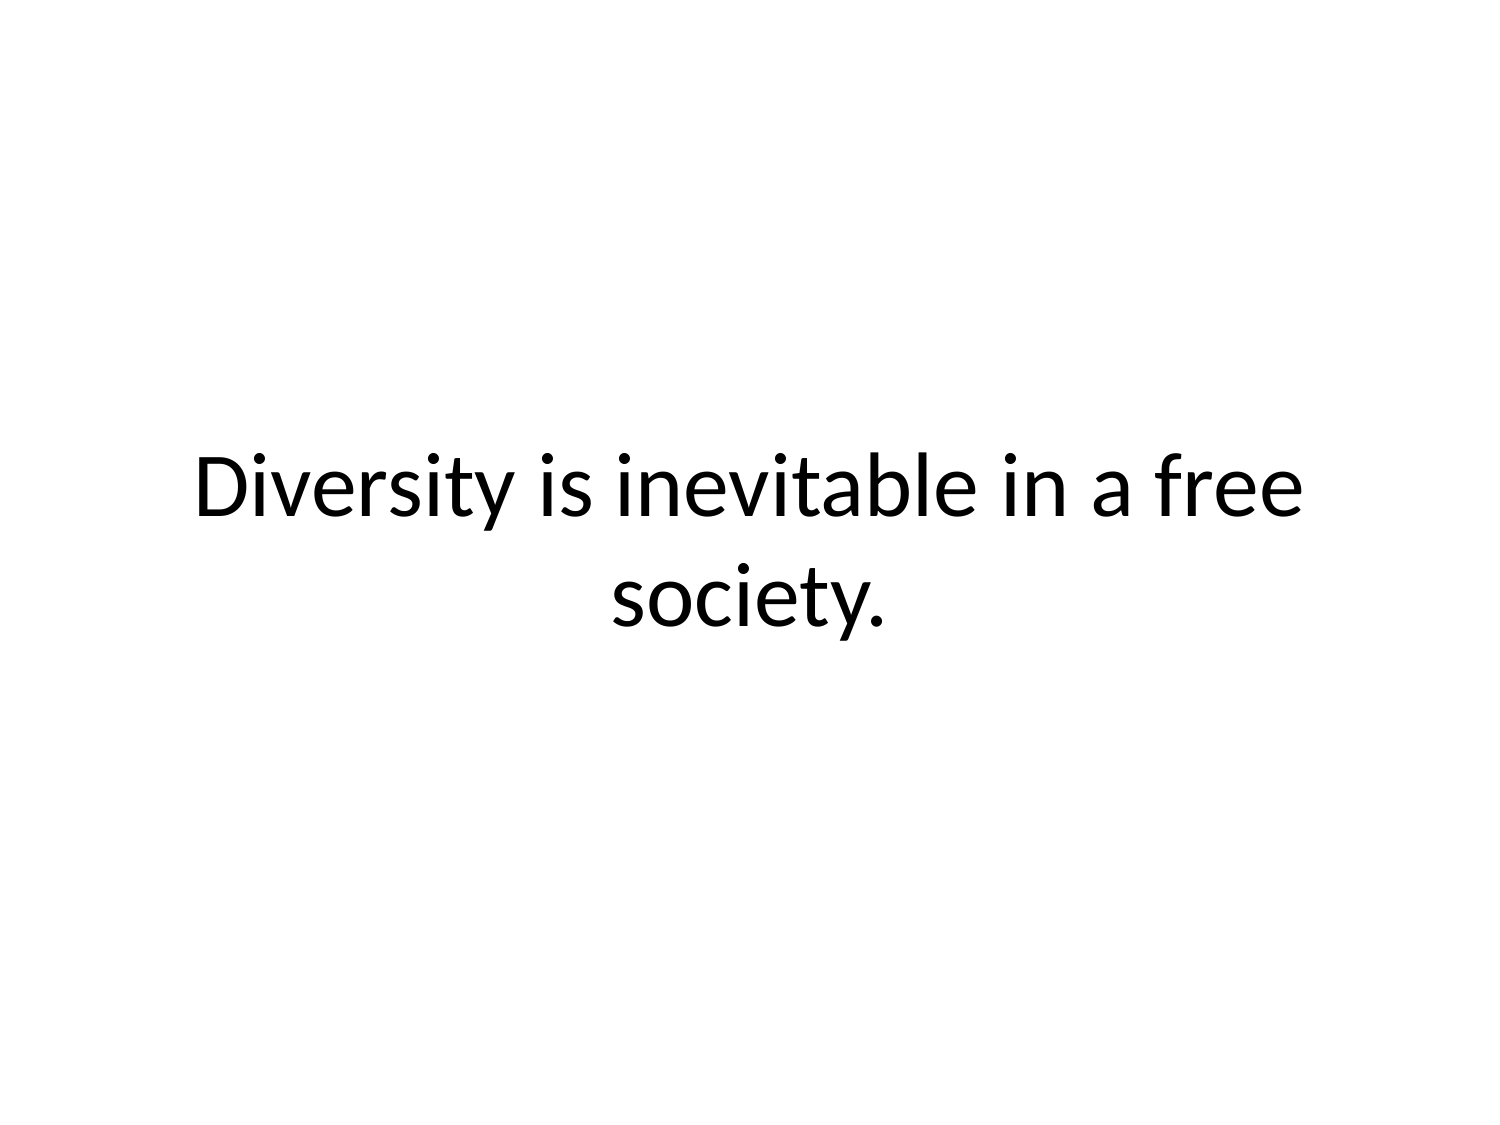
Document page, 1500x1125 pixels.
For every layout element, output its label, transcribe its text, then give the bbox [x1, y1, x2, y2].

title Diversity is inevitable in a free society. [74, 44, 1426, 1026]
